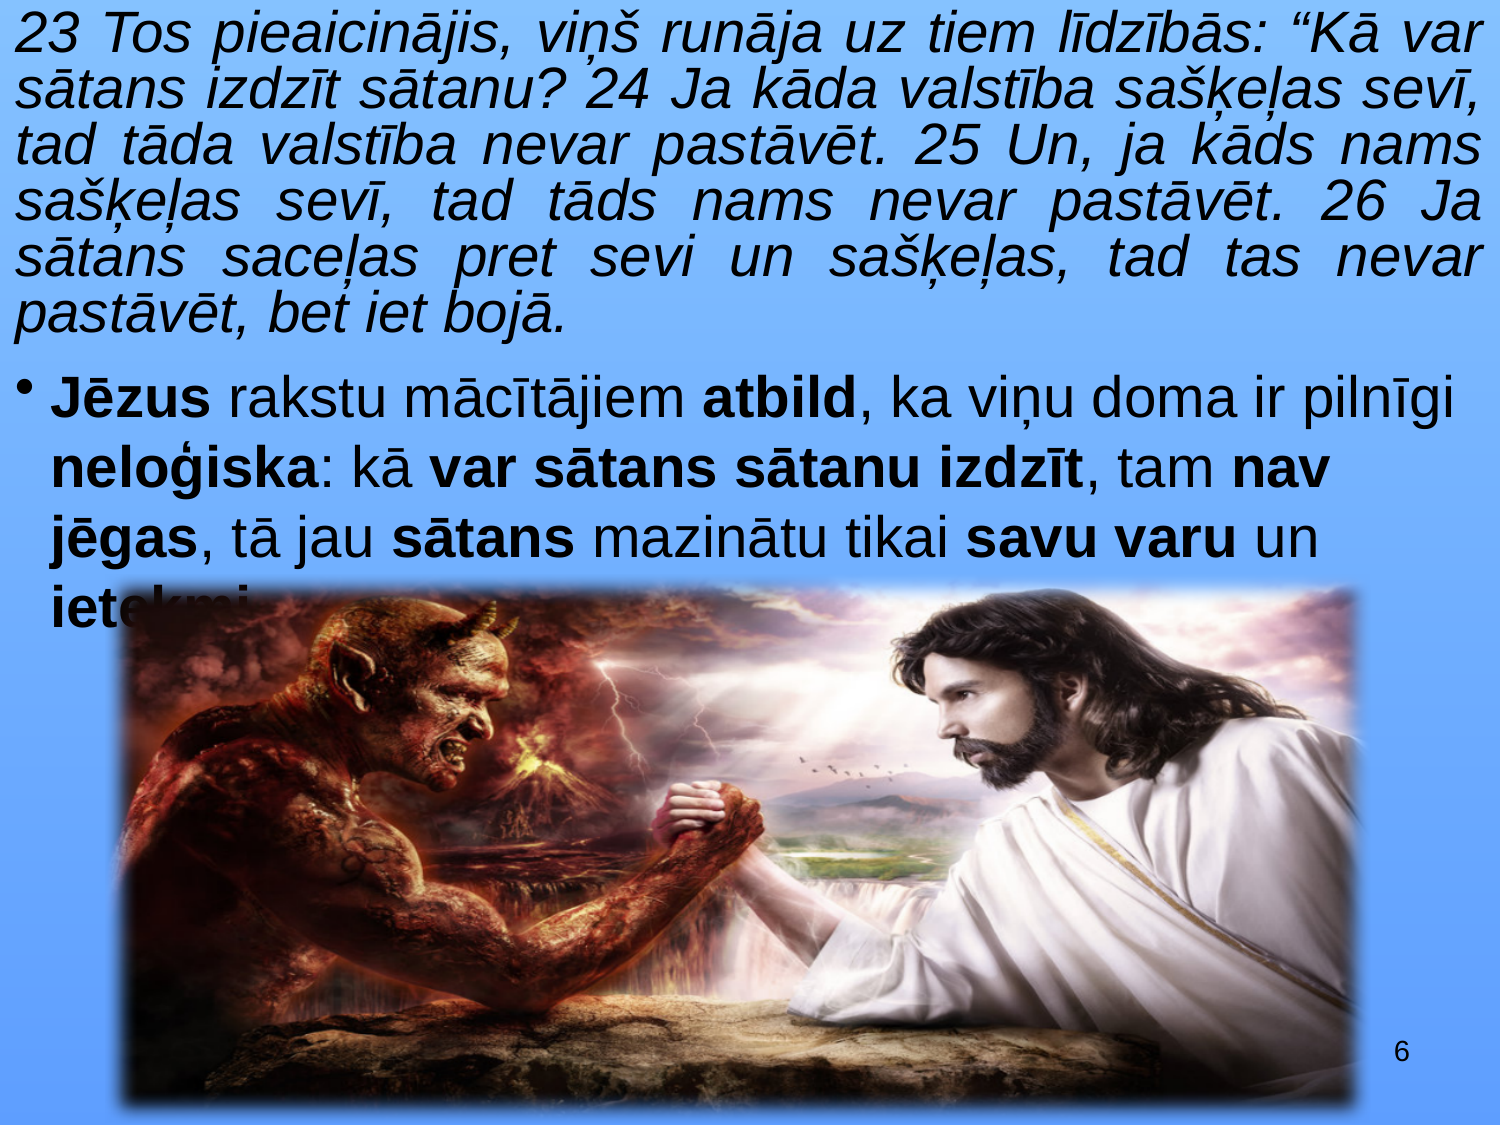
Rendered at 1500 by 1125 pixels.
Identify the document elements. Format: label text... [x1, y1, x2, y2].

slide_number 6 [1377, 1024, 1426, 1103]
picture [105, 573, 1372, 1125]
text_box Jēzus rakstu mācītājiem atbild, ka viņu doma ir pilnīgi neloģiska: kā var sātans sātanu izdzīt, tam nav jēgas, tā jau sātans mazinātu tikai savu varu un ietekmi. [0, 351, 1500, 647]
list 23 Tos pieaicinājis, viņš runāja uz tiem līdzībās: “Kā var sātans izdzīt sātanu? 24 Ja kāda valstība sašķeļas sevī, tad tāda valstība nevar pastāvēt. 25 Un, ja kāds nams sašķeļas sevī, tad tāds nams nevar pastāvēt. 26 Ja sātans saceļas pret sevi un sašķeļas, tad tas nevar pastāvēt, bet iet bojā. [0, 0, 1500, 178]
